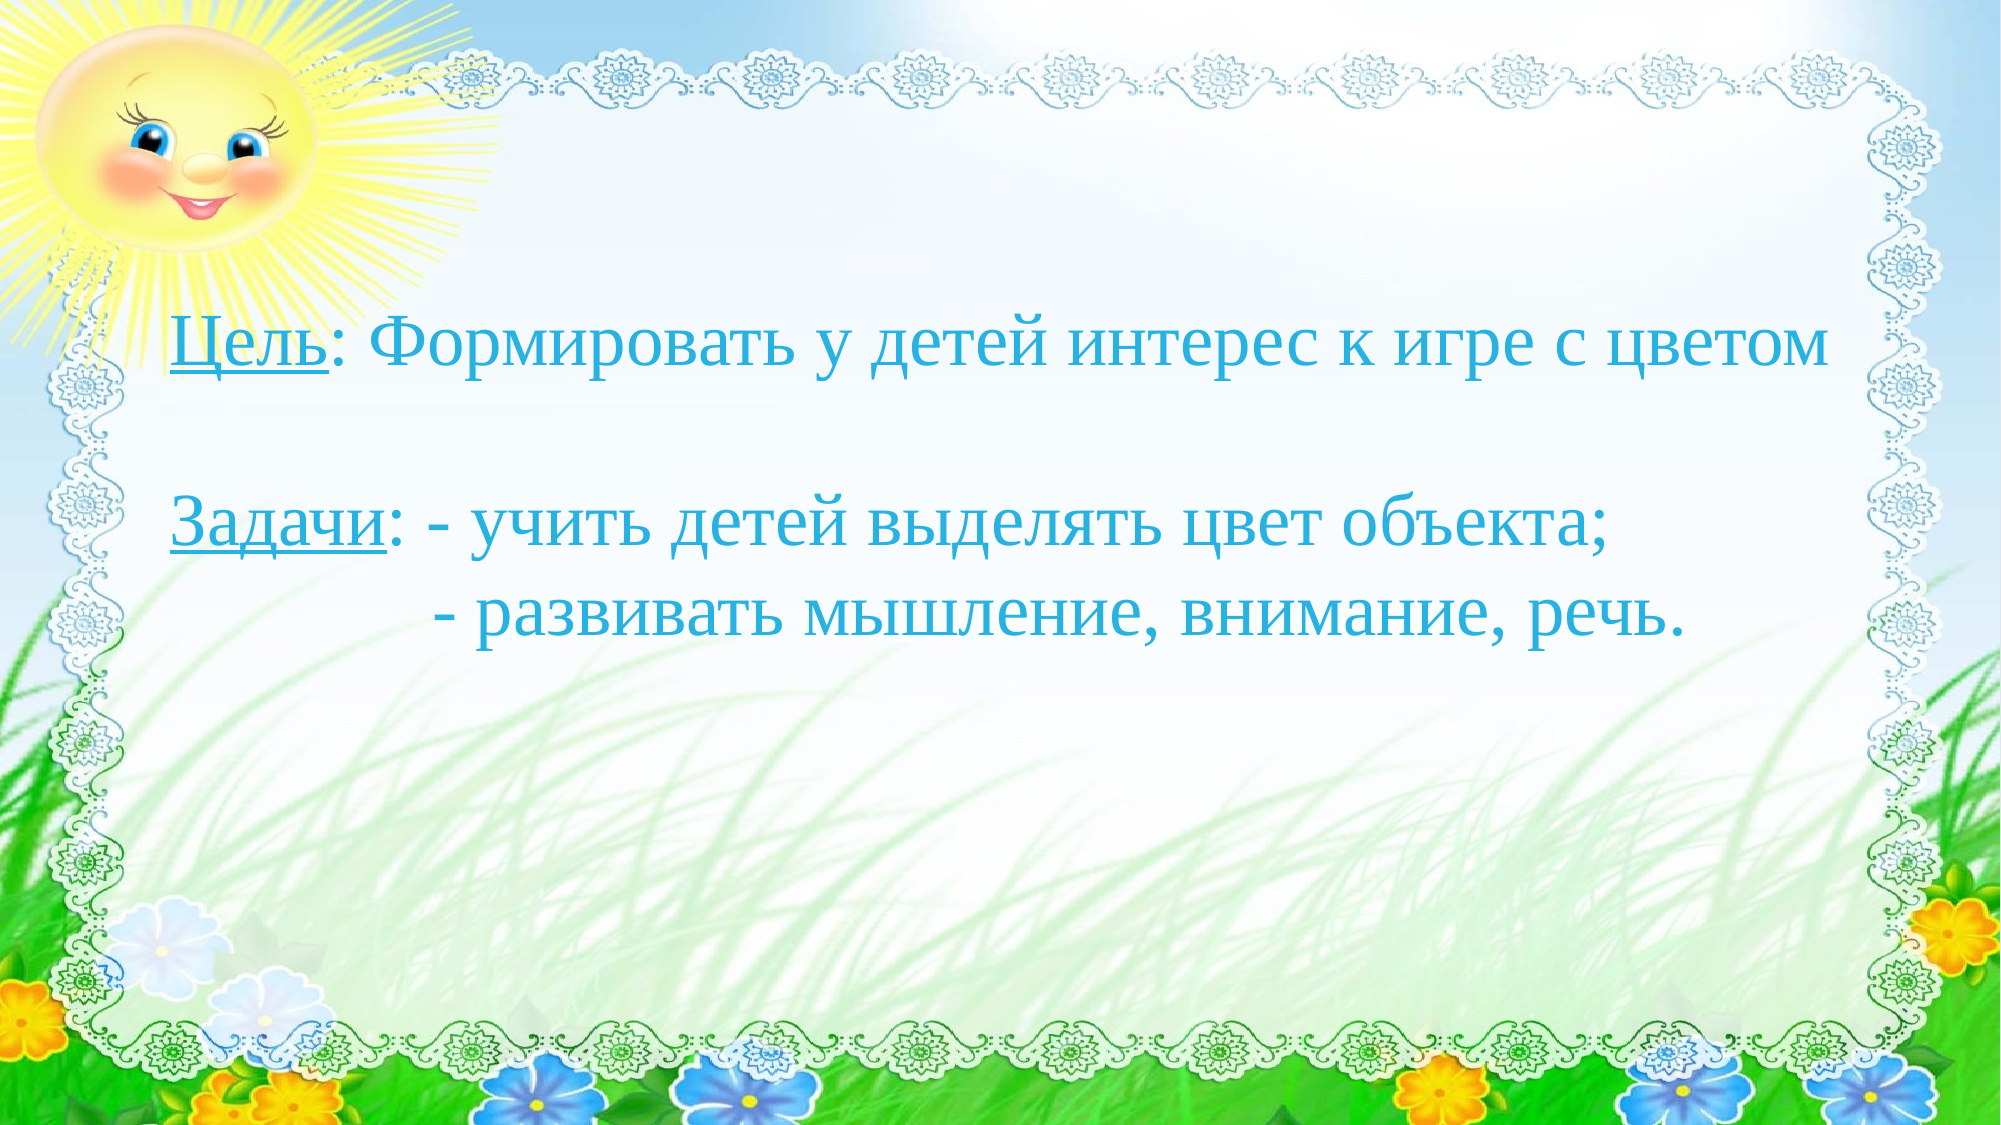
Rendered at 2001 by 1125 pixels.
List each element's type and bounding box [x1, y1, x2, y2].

list [0, 0, 2000, 1125]
